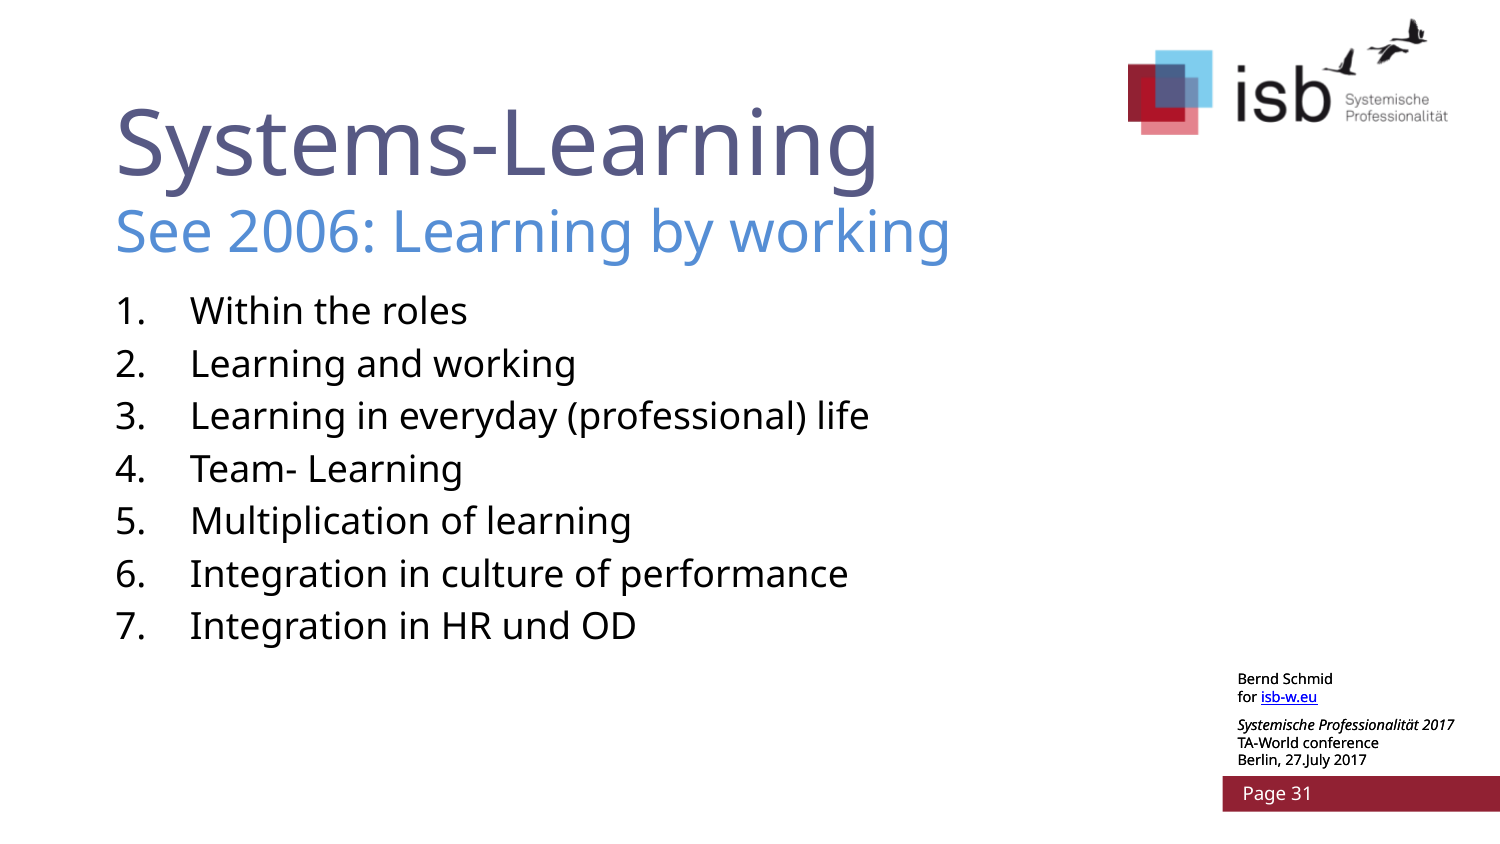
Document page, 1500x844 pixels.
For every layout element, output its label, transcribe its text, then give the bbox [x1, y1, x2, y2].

title Systems-Learning See 2006: Learning by working [100, 67, 1223, 280]
list Within the roles Learning and working Learning in everyday (professional) life Team- Learning Multiplication of learning Integration in culture of performance Integration in HR und OD [100, 280, 1223, 812]
slide_number Page 31 [1222, 776, 1500, 812]
picture [1128, 14, 1461, 139]
text_box Bernd Schmid for isb-w.eu Systemische Professionalität 2017 TA-World conference Berlin, 27.July 2017 [1222, 543, 1500, 776]
